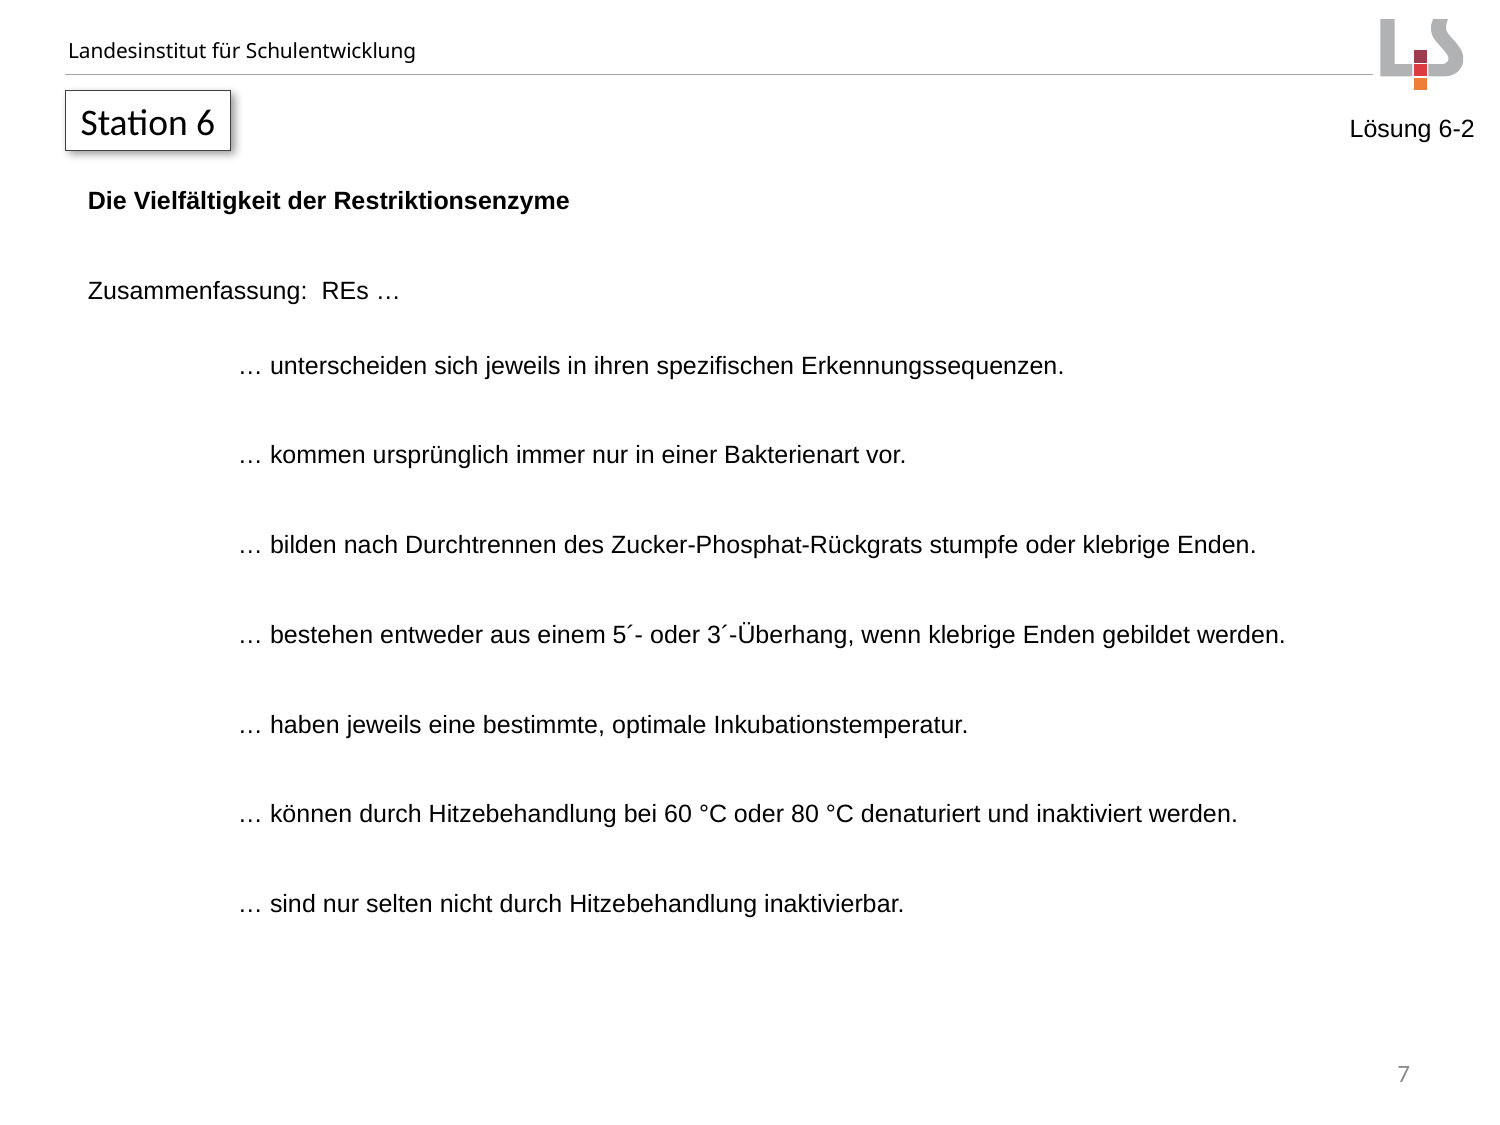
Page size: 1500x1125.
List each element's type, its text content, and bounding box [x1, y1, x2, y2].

slide_number 7 [1074, 1042, 1425, 1103]
text_box Die Vielfältigkeit der Restriktionsenzyme Zusammenfassung: REs … … unterscheiden sich jeweils in ihren spezifischen Erkennungssequenzen. … kommen ursprünglich immer nur in einer Bakterienart vor. … bilden nach Durchtrennen des Zucker-Phosphat-Rückgrats stumpfe oder klebrige Enden. … bestehen entweder aus einem 5´- oder 3´-Überhang, wenn klebrige Enden gebildet werden. … haben jeweils eine bestimmte, optimale Inkubationstemperatur. … können durch Hitzebehandlung bei 60 °C oder 80 °C denaturiert und inaktiviert werden. … sind nur selten nicht durch Hitzebehandlung inaktivierbar. [73, 177, 1464, 925]
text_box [52, 18, 1464, 91]
text_box Station 6 [65, 99, 231, 151]
text_box Lösung 6-2 [1334, 104, 1491, 150]
